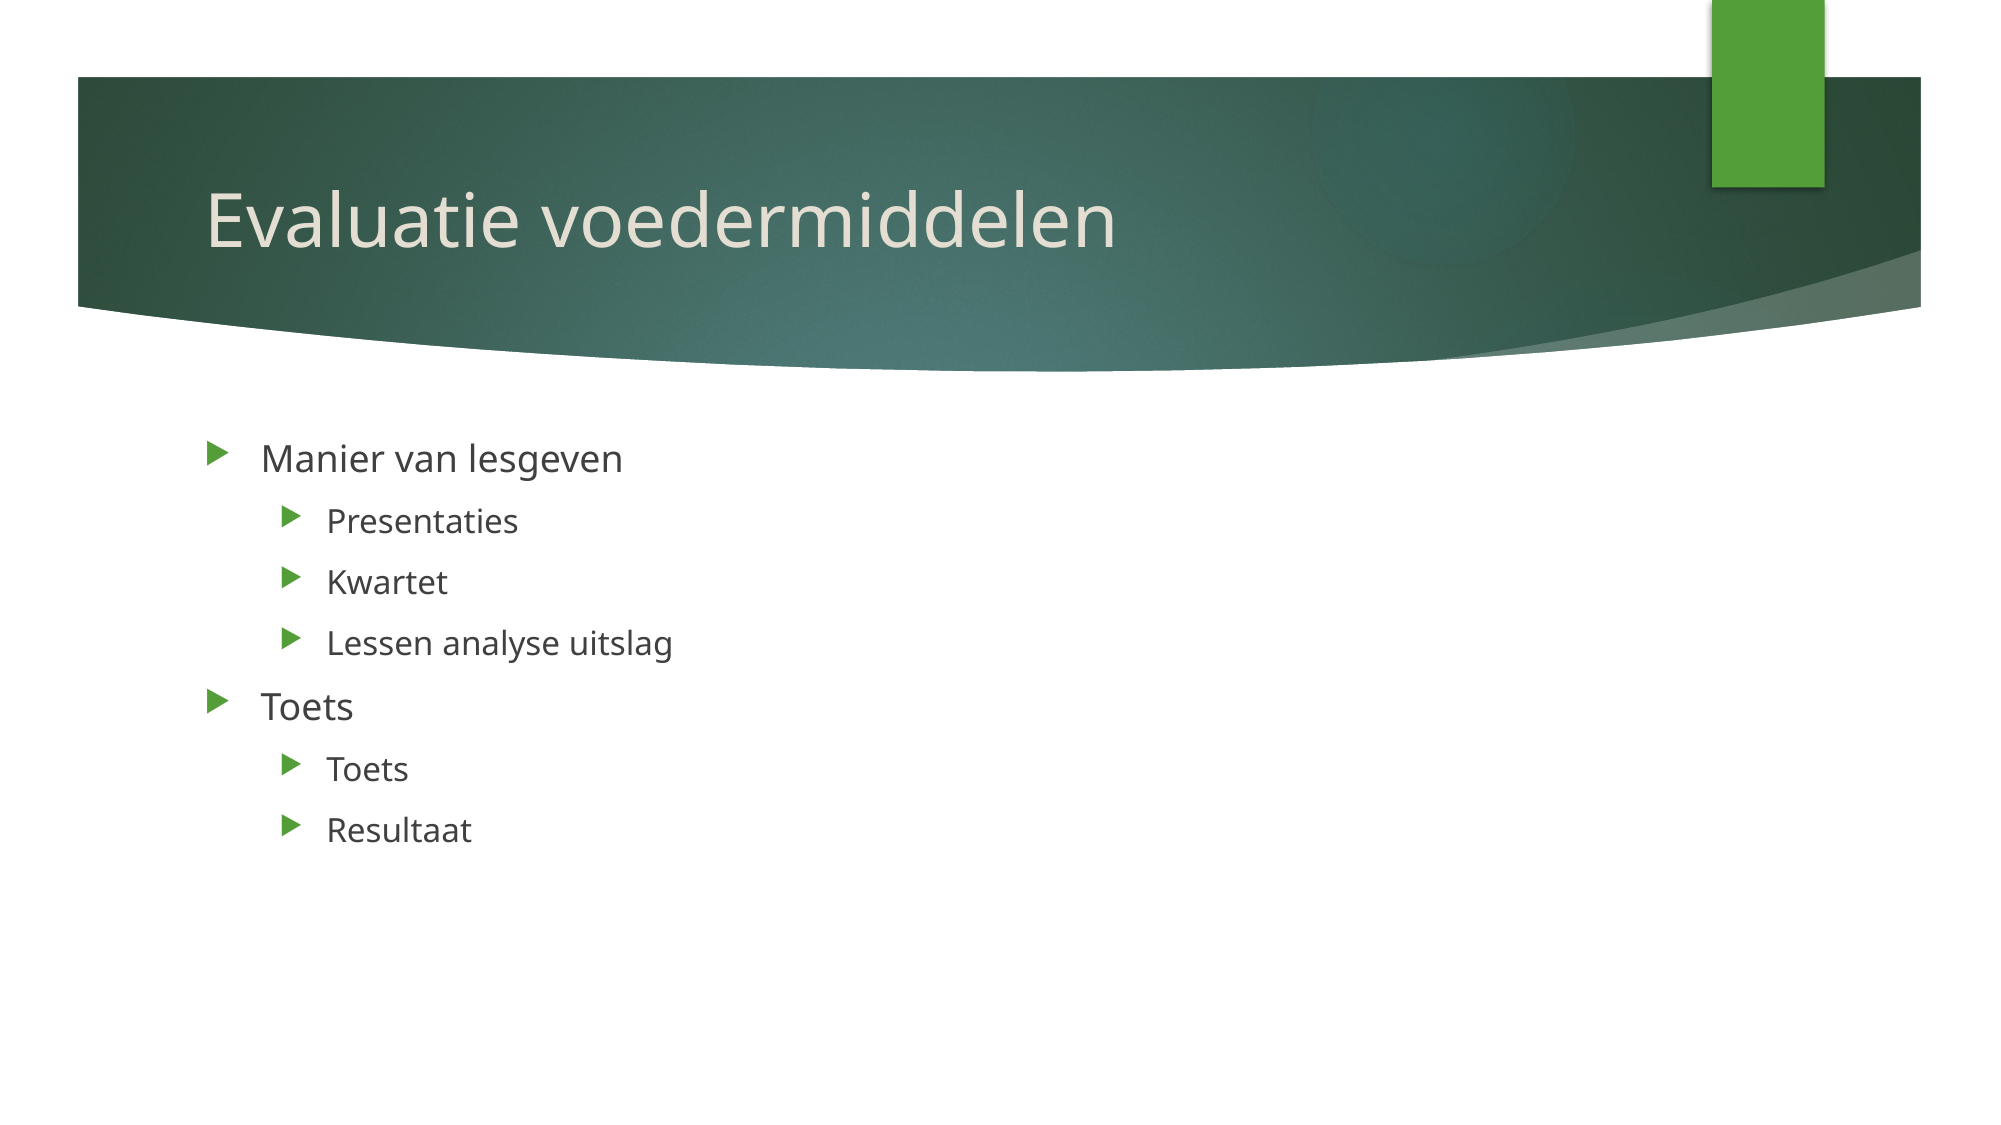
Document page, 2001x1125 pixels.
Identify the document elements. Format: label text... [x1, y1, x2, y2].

title Evaluatie voedermiddelen [189, 159, 1627, 276]
list Manier van lesgeven Presentaties Kwartet Lessen analyse uitslag Toets Toets Resultaat [189, 427, 1638, 988]
